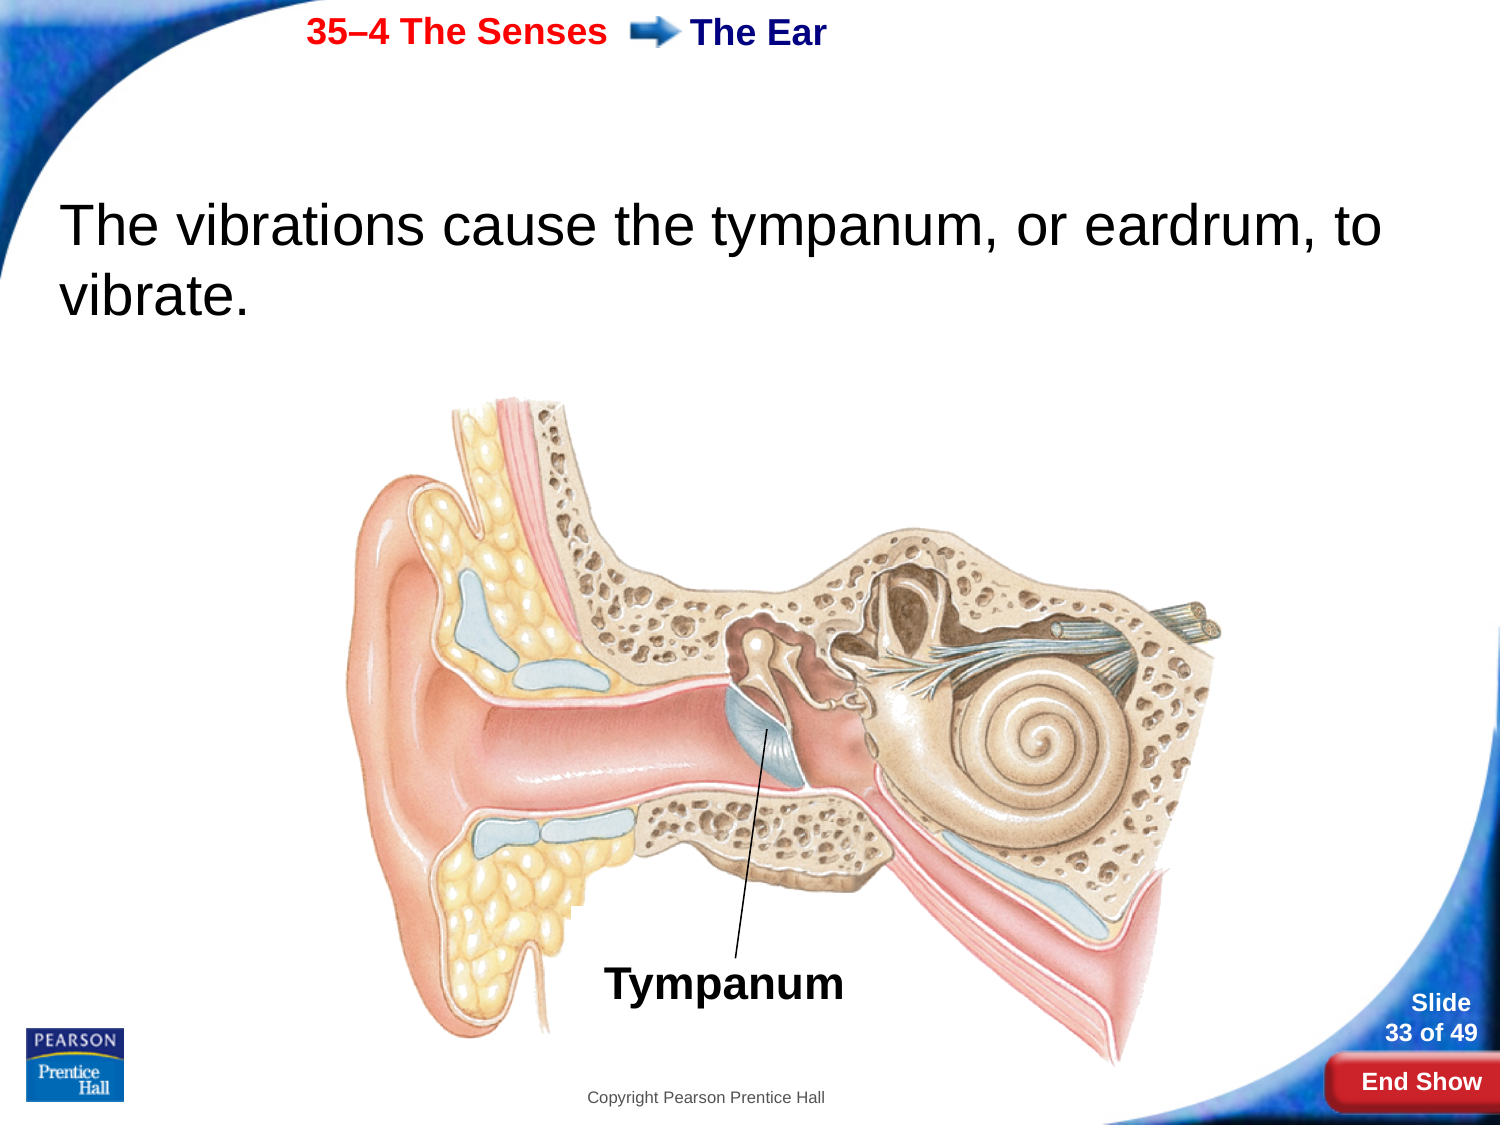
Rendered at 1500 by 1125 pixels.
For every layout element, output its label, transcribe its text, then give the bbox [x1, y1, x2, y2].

list The vibrations cause the tympanum, or eardrum, to vibrate. [44, 179, 1463, 976]
picture [0, 0, 1500, 1125]
title The Ear [674, 0, 1344, 76]
